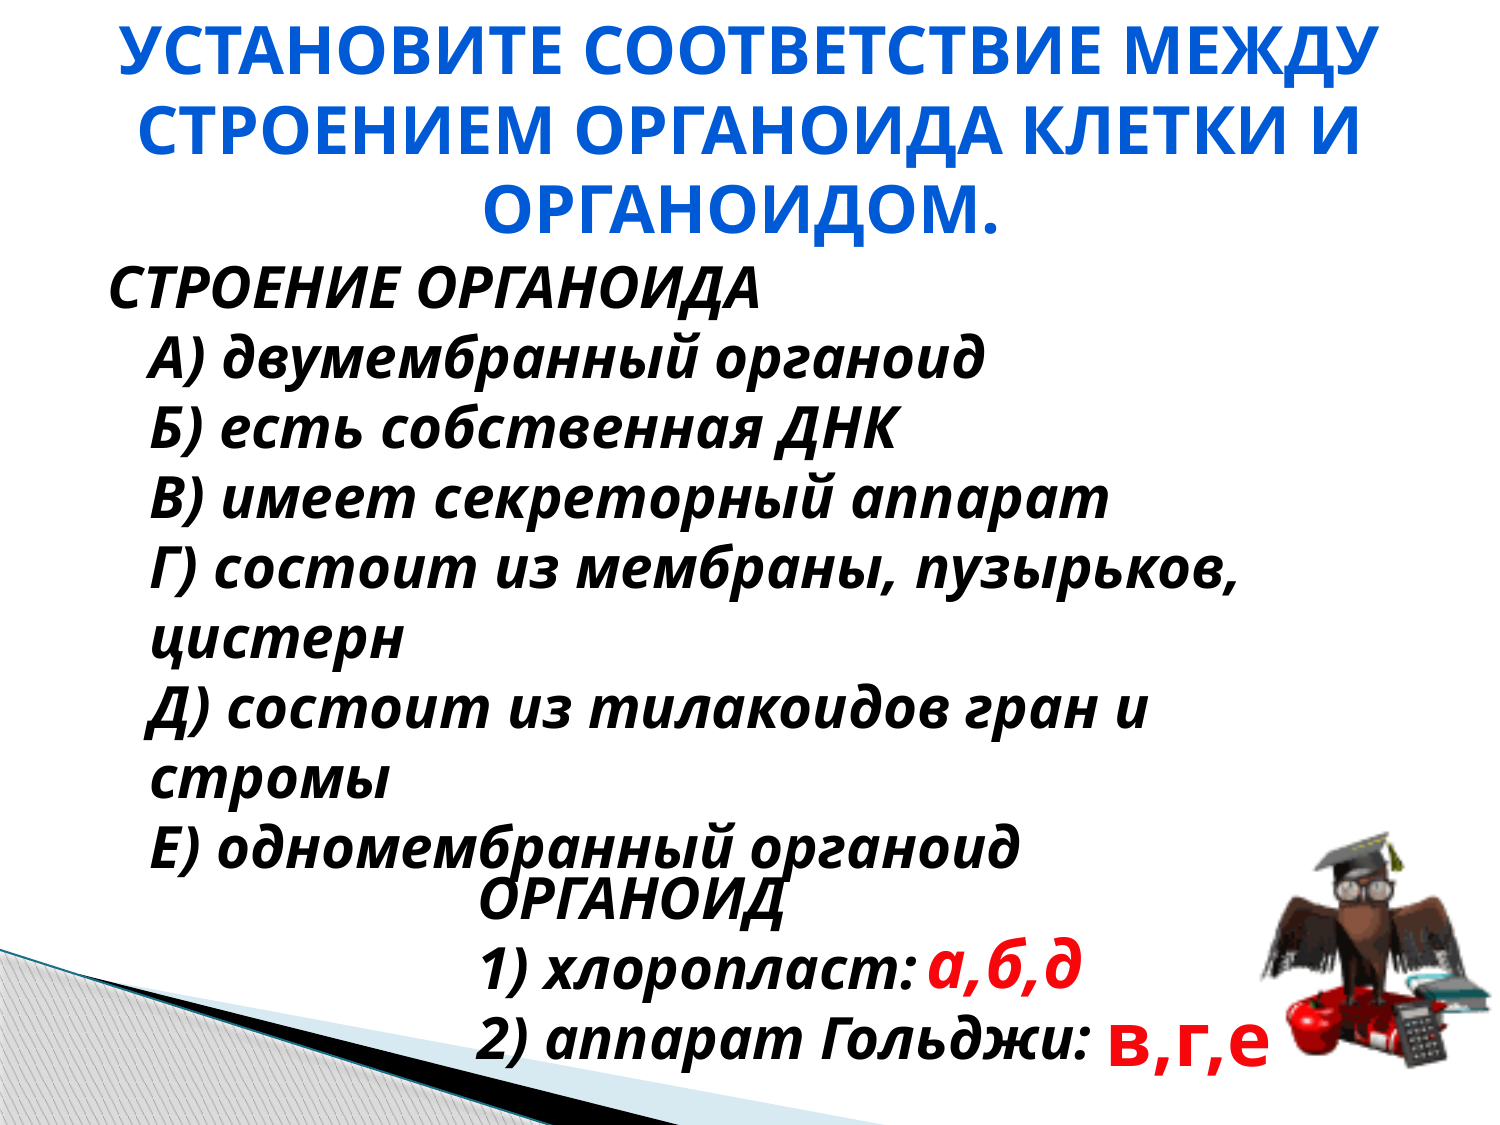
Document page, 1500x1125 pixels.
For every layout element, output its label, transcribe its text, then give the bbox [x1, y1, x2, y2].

text_box Установите соответствие между строением органоида клетки и органоидом. [0, 0, 1500, 255]
text_box а,б,д [890, 913, 1137, 1089]
text_box в,г,е [1090, 984, 1232, 1090]
picture [1237, 822, 1500, 1086]
text_box ОРГАНОИД 1) хлоропласт: 2) аппарат Гольджи: [462, 808, 1122, 1079]
list СТРОЕНИЕ ОРГАНОИДА A) двумембранный органоид Б) есть собственная ДНК B) имеет секреторный аппарат Г) состоит из мембраны, пузырьков, цистерн Д) состоит из тилакоидов гран и стромы Е) одномембранный органоид [75, 255, 1425, 986]
